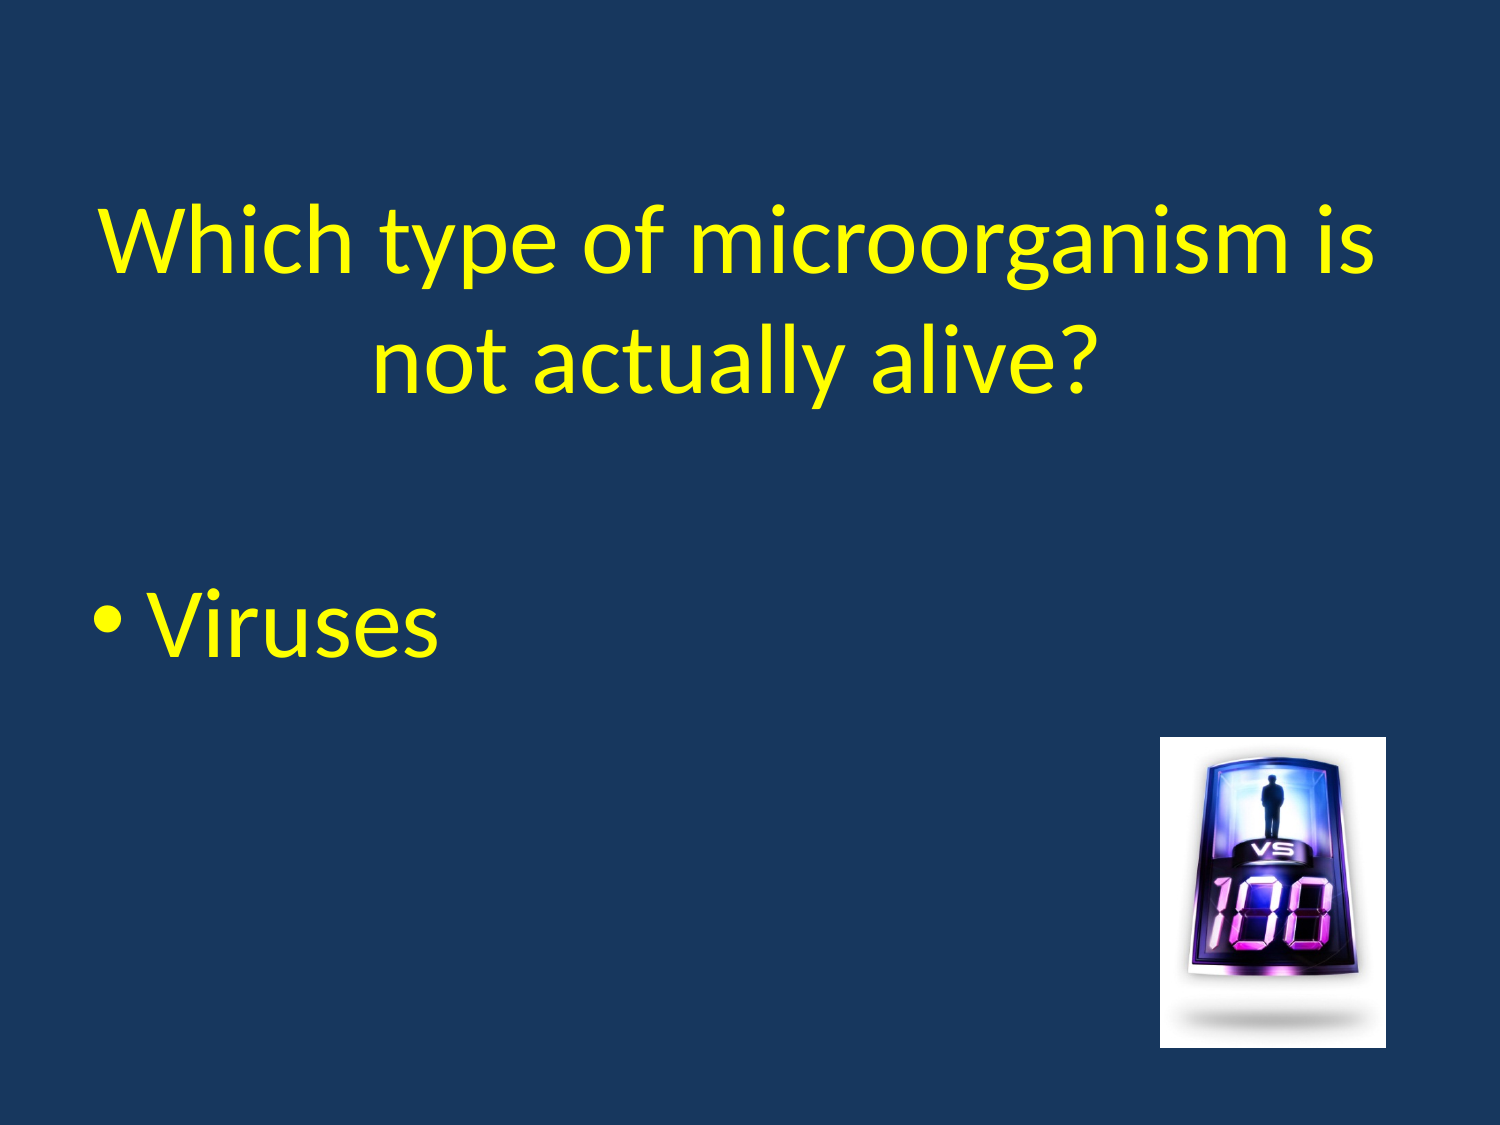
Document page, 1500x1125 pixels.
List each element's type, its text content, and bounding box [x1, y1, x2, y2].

picture [1160, 737, 1386, 1049]
title Which type of microorganism is not actually alive? [62, 200, 1413, 388]
list Viruses [75, 549, 1425, 725]
